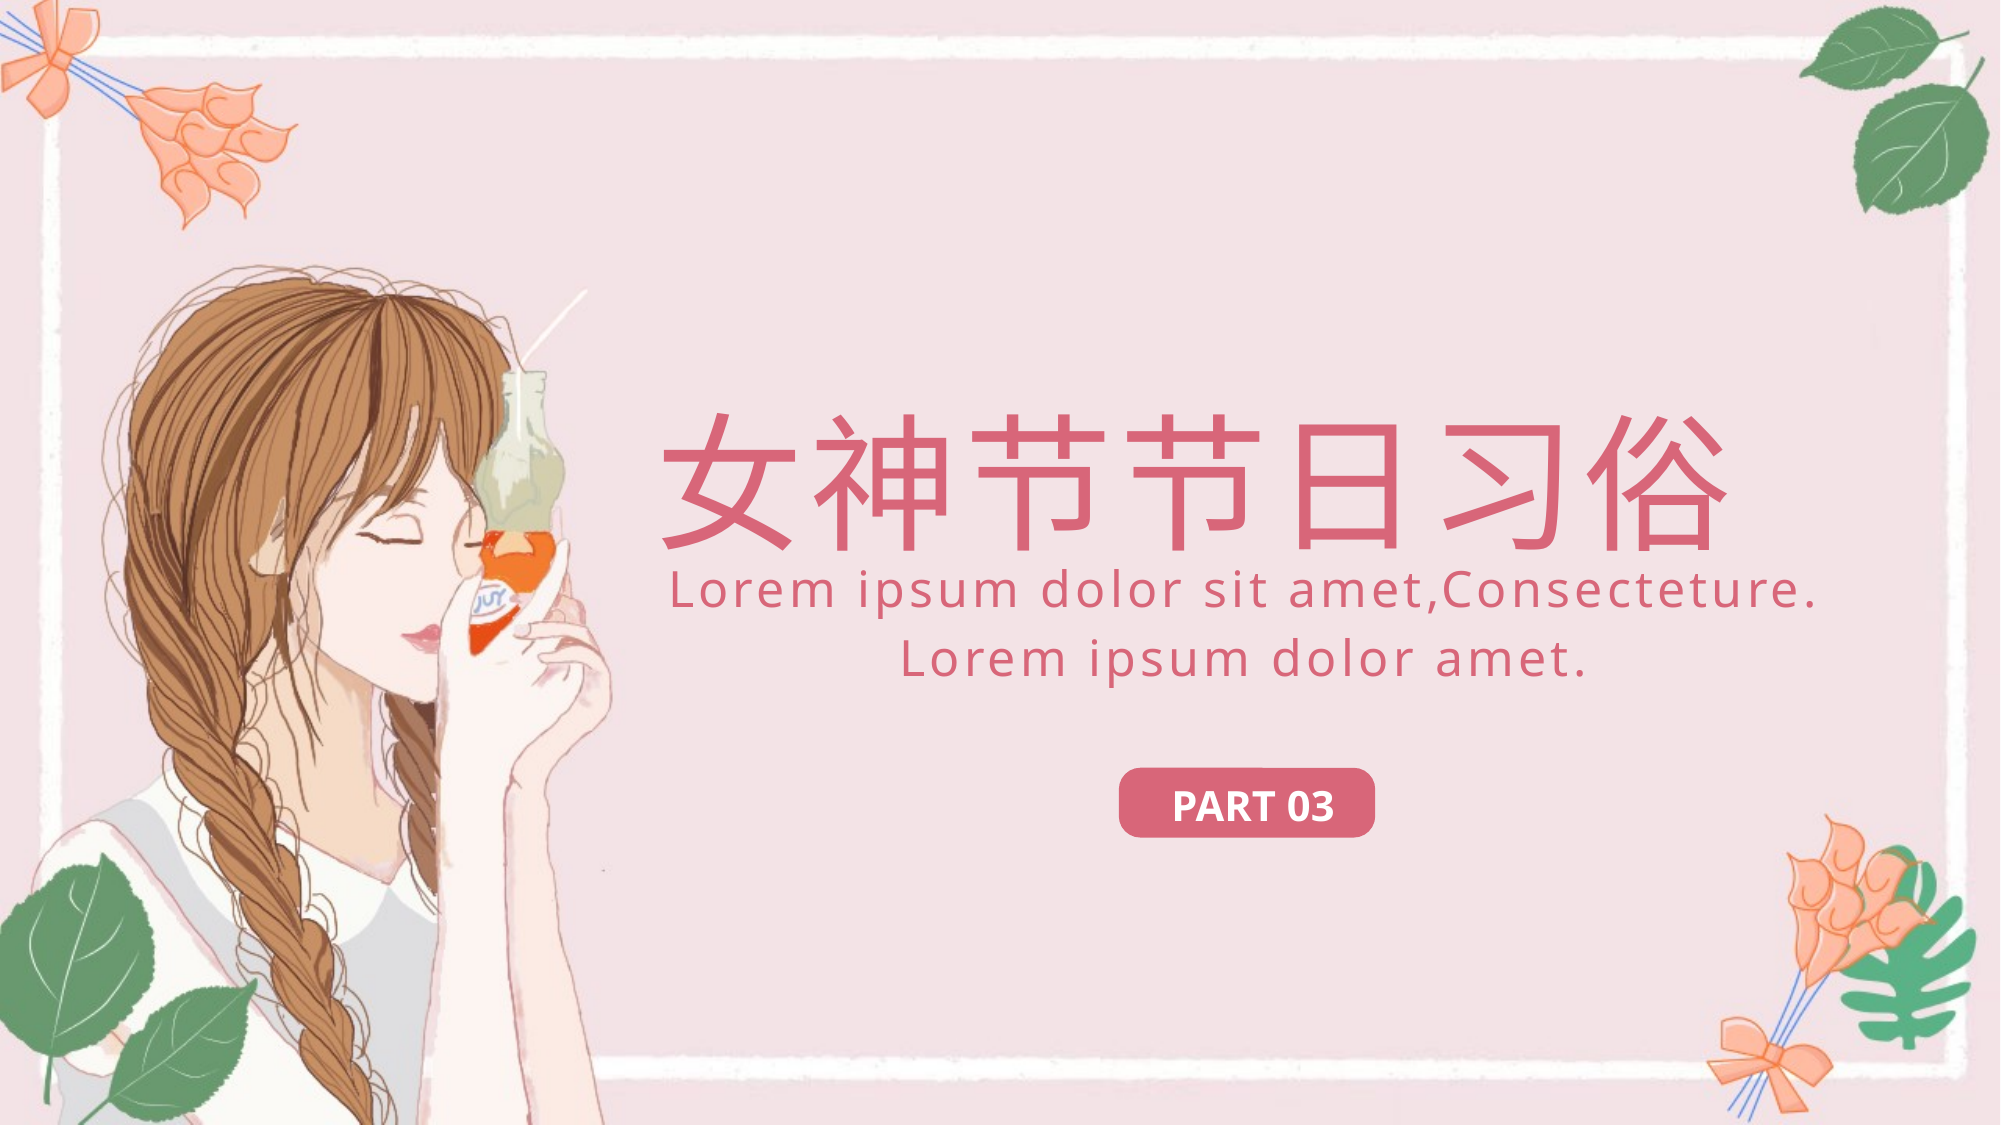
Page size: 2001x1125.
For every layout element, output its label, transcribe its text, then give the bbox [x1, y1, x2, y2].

text_box PART 03 [1156, 772, 1350, 837]
picture [0, 0, 2001, 1125]
text_box [1117, 766, 1377, 839]
title 女神节节日习俗 [602, 342, 1786, 561]
text_box Lorem ipsum dolor sit amet,Consecteture. Lorem ipsum dolor amet. [439, 561, 2000, 691]
